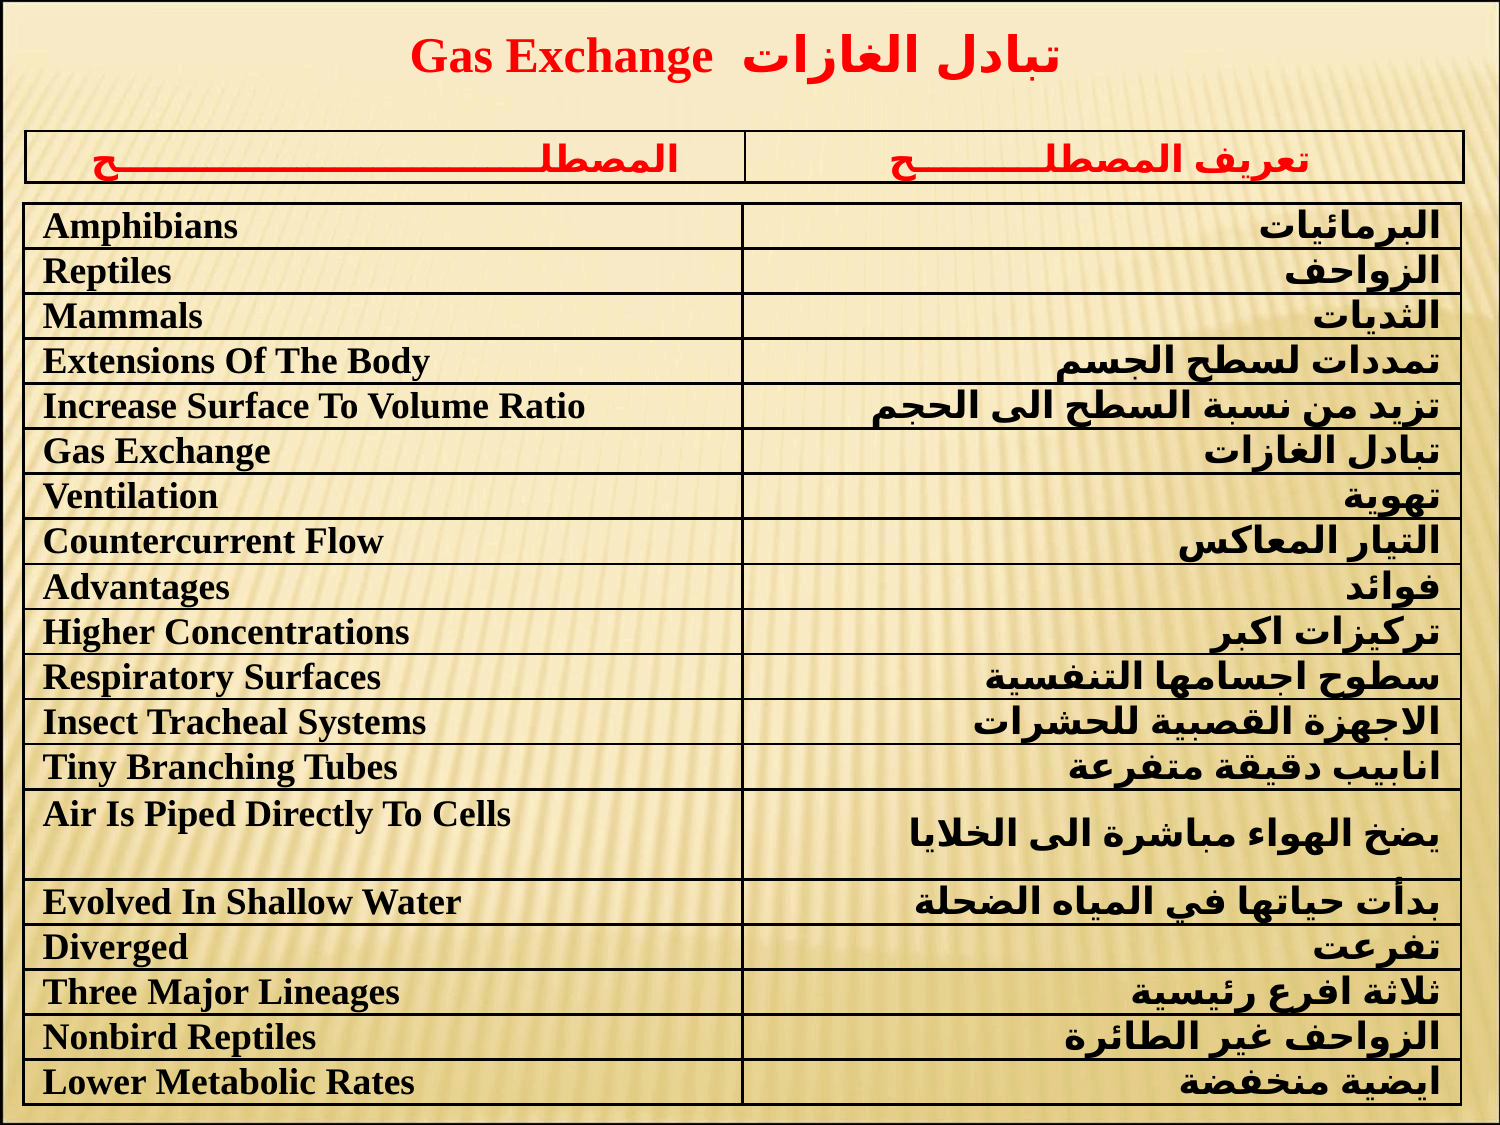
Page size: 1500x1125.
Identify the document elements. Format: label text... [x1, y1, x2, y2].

table_cell ايضية منخفضة [744, 1061, 1460, 1103]
table_cell Ventilation [25, 475, 741, 517]
table_cell Reptiles [25, 250, 741, 292]
table_cell بدأت حياتها في المياه الضحلة [744, 881, 1460, 923]
table_cell Higher Concentrations [25, 610, 741, 653]
table_cell تفرعت [744, 926, 1460, 968]
table_cell Evolved In Shallow Water [25, 881, 741, 923]
table_cell الثديات [744, 295, 1460, 337]
table_cell تهوية [744, 475, 1460, 517]
picture [0, 0, 1500, 1125]
table_cell الزواحف [744, 250, 1460, 292]
table_cell Gas Exchange [25, 430, 741, 472]
table_header المصطلـــــــــــــــــــــــــــــــــح [27, 132, 744, 181]
table_cell Lower Metabolic Rates [25, 1061, 741, 1103]
table_cell فوائد [744, 565, 1460, 608]
table_cell تركيزات اكبر [744, 610, 1460, 653]
table_cell Increase Surface To Volume Ratio [25, 385, 741, 427]
table_header Amphibians [25, 205, 741, 247]
table_header تعريف المصطلــــــــــح [746, 132, 1462, 181]
table_cell Air Is Piped Directly To Cells [25, 791, 741, 878]
table_cell Insect Tracheal Systems [25, 700, 741, 743]
table_cell Three Major Lineages [25, 971, 741, 1013]
table_cell التيار المعاكس [744, 520, 1460, 563]
table_cell Advantages [25, 565, 741, 608]
table_cell ثلاثة افرع رئيسية [744, 971, 1460, 1013]
table_cell الزواحف غير الطائرة [744, 1016, 1460, 1058]
table_cell Tiny Branching Tubes [25, 745, 741, 788]
table_cell Countercurrent Flow [25, 520, 741, 563]
table_cell Extensions Of The Body [25, 340, 741, 382]
table_cell Mammals [25, 295, 741, 337]
table_header البرمائيات [744, 205, 1460, 247]
table_cell تمددات لسطح الجسم [744, 340, 1460, 382]
table_cell Respiratory Surfaces [25, 655, 741, 698]
table_cell انابيب دقيقة متفرعة [744, 745, 1460, 788]
text_box تبادل الغازات Gas Exchange [380, 15, 1078, 90]
table_cell تبادل الغازات [744, 430, 1460, 472]
table_cell تزيد من نسبة السطح الى الحجم [744, 385, 1460, 427]
table_cell Diverged [25, 926, 741, 968]
table_cell Nonbird Reptiles [25, 1016, 741, 1058]
table_cell سطوح اجسامها التنفسية [744, 655, 1460, 698]
table_cell الاجهزة القصبية للحشرات [744, 700, 1460, 743]
table_cell يضخ الهواء مباشرة الى الخلايا [744, 791, 1460, 878]
